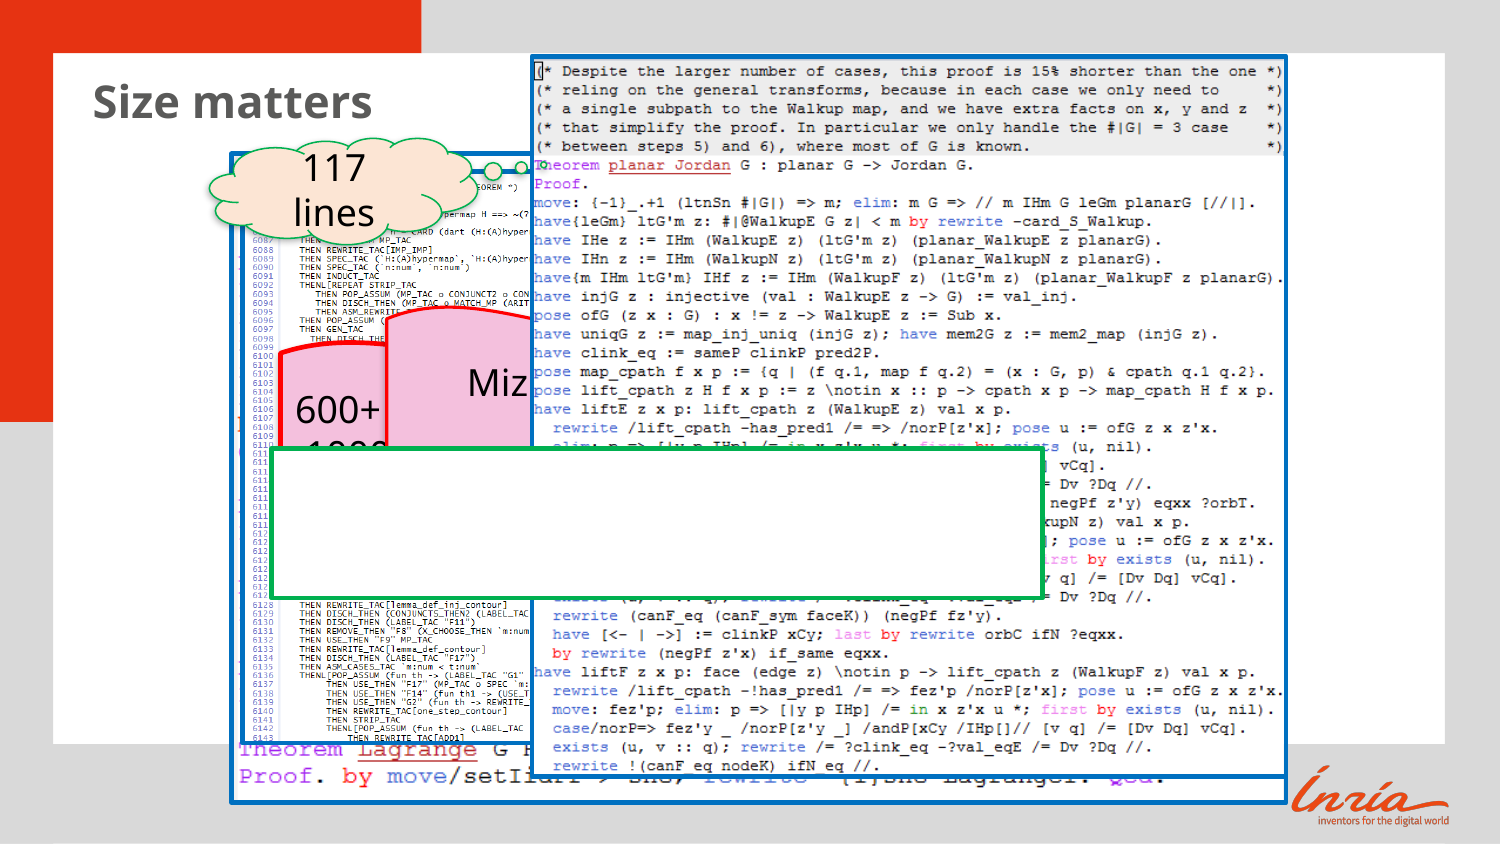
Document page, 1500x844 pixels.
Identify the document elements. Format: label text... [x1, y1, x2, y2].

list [244, 173, 528, 741]
text_box 117 lines [244, 137, 459, 154]
title Size matters [75, 33, 1425, 175]
text_box 117 lines [208, 173, 228, 224]
picture [233, 58, 1284, 801]
